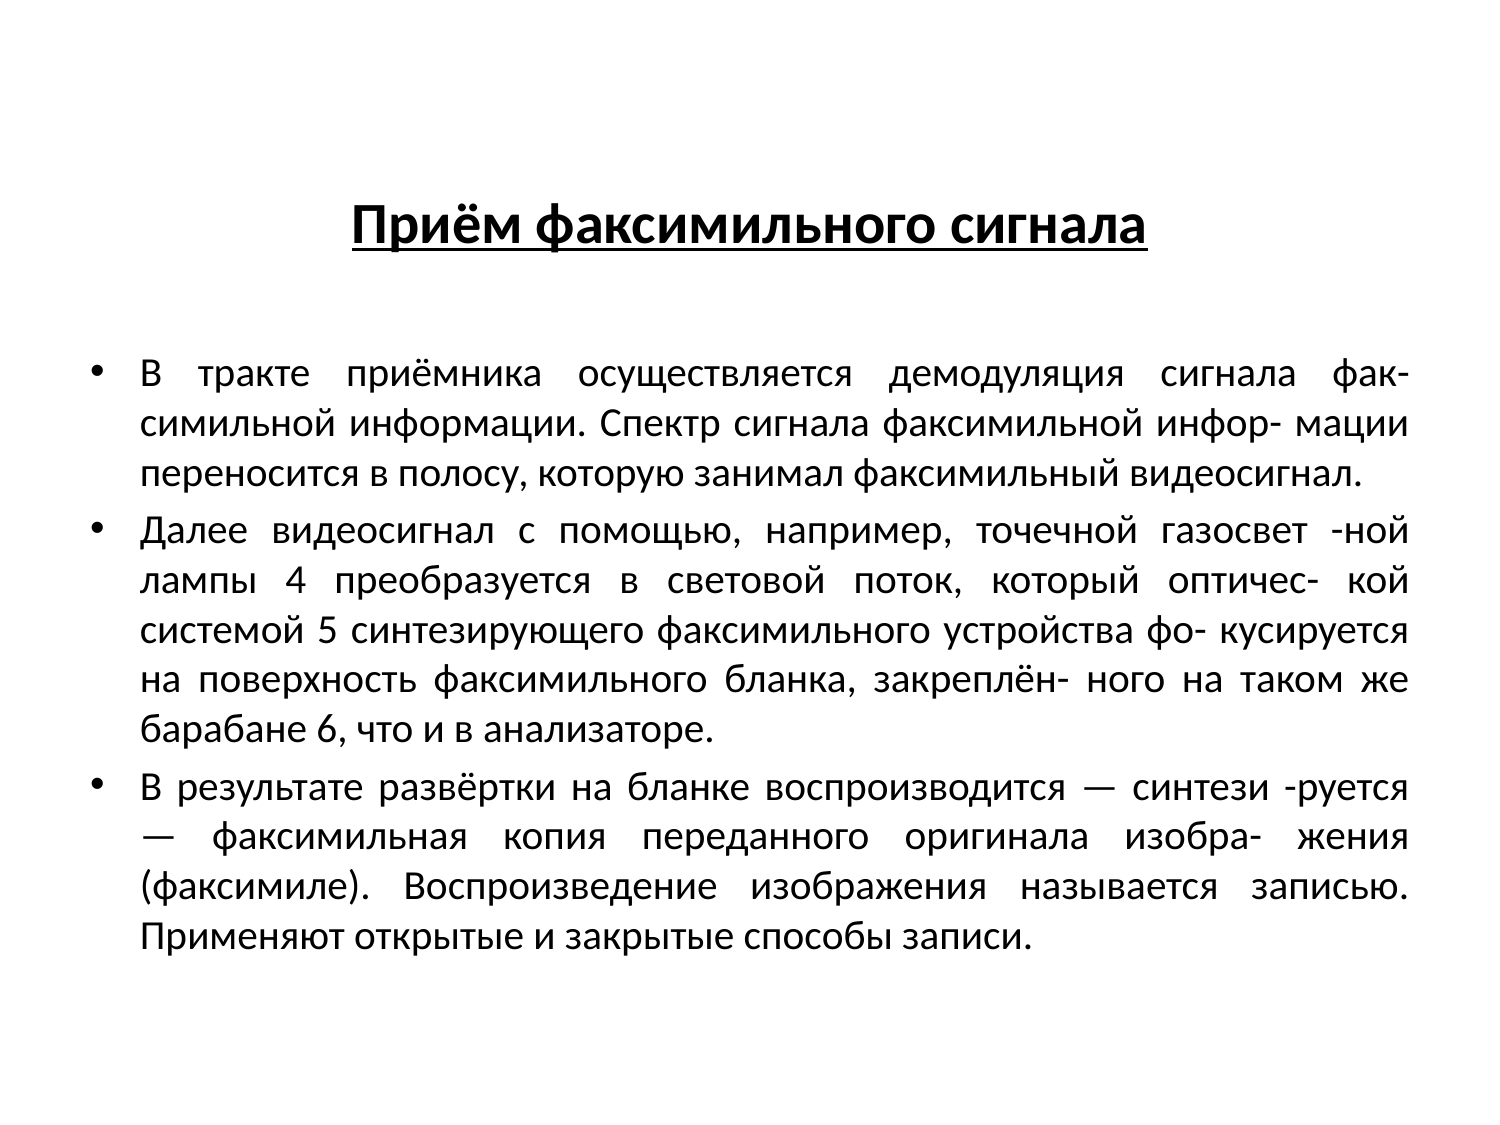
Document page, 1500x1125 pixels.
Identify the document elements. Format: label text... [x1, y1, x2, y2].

list В тракте приёмника осуществляется демодуляция сигнала фак- симильной информации. Спектр сигнала факсимильной инфор- мации переносится в полосу, которую занимал факсимильный видеосигнал. Далее видеосигнал с помощью, например, точечной газосвет -ной лампы 4 преобразуется в световой поток, который оптичес- кой системой 5 синтезирующего факсимильного устройства фо- кусируется на поверхность факсимильного бланка, закреплён- ного на таком же барабане 6, что и в анализаторе. В результате развёртки на бланке воспроизводится — синтези -руется — факсимильная копия переданного оригинала изобра- жения (факсимиле). Воспроизведение изображения называется записью. Применяют открытые и закрытые способы записи. [75, 338, 1425, 1005]
title Приём факсимильного сигнала [75, 45, 1425, 327]
